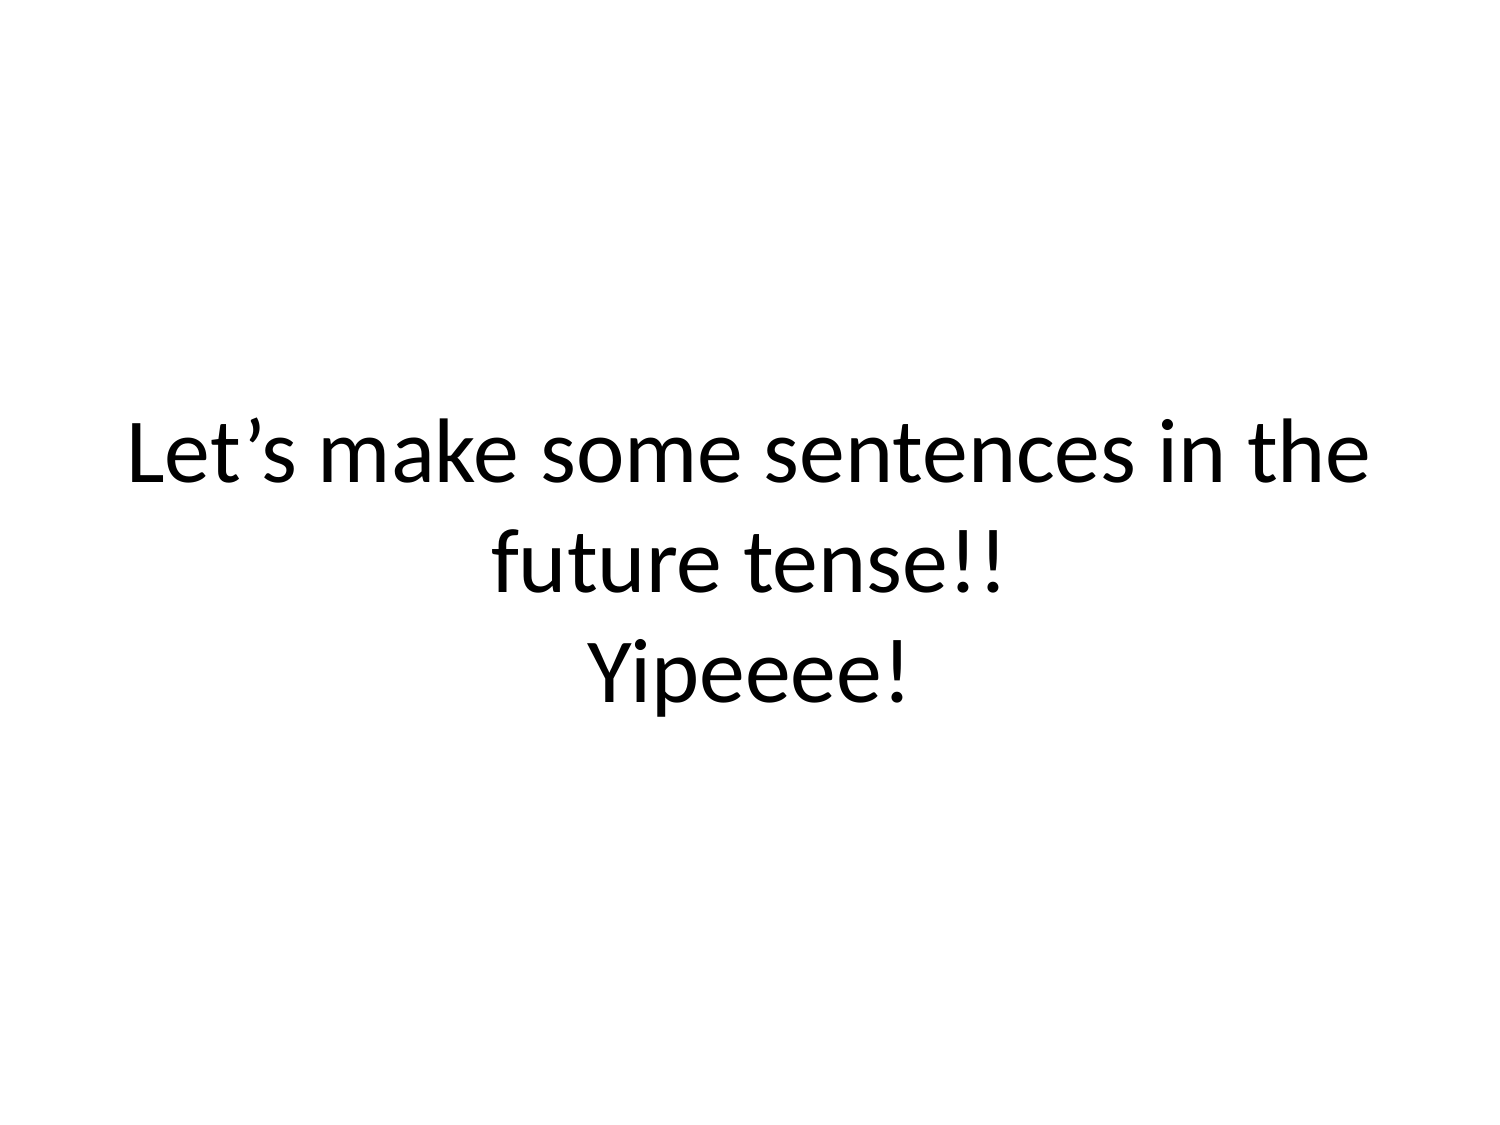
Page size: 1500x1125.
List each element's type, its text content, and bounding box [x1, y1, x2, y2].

title Let’s make some sentences in the future tense!! Yipeeee! [75, 45, 1425, 1068]
